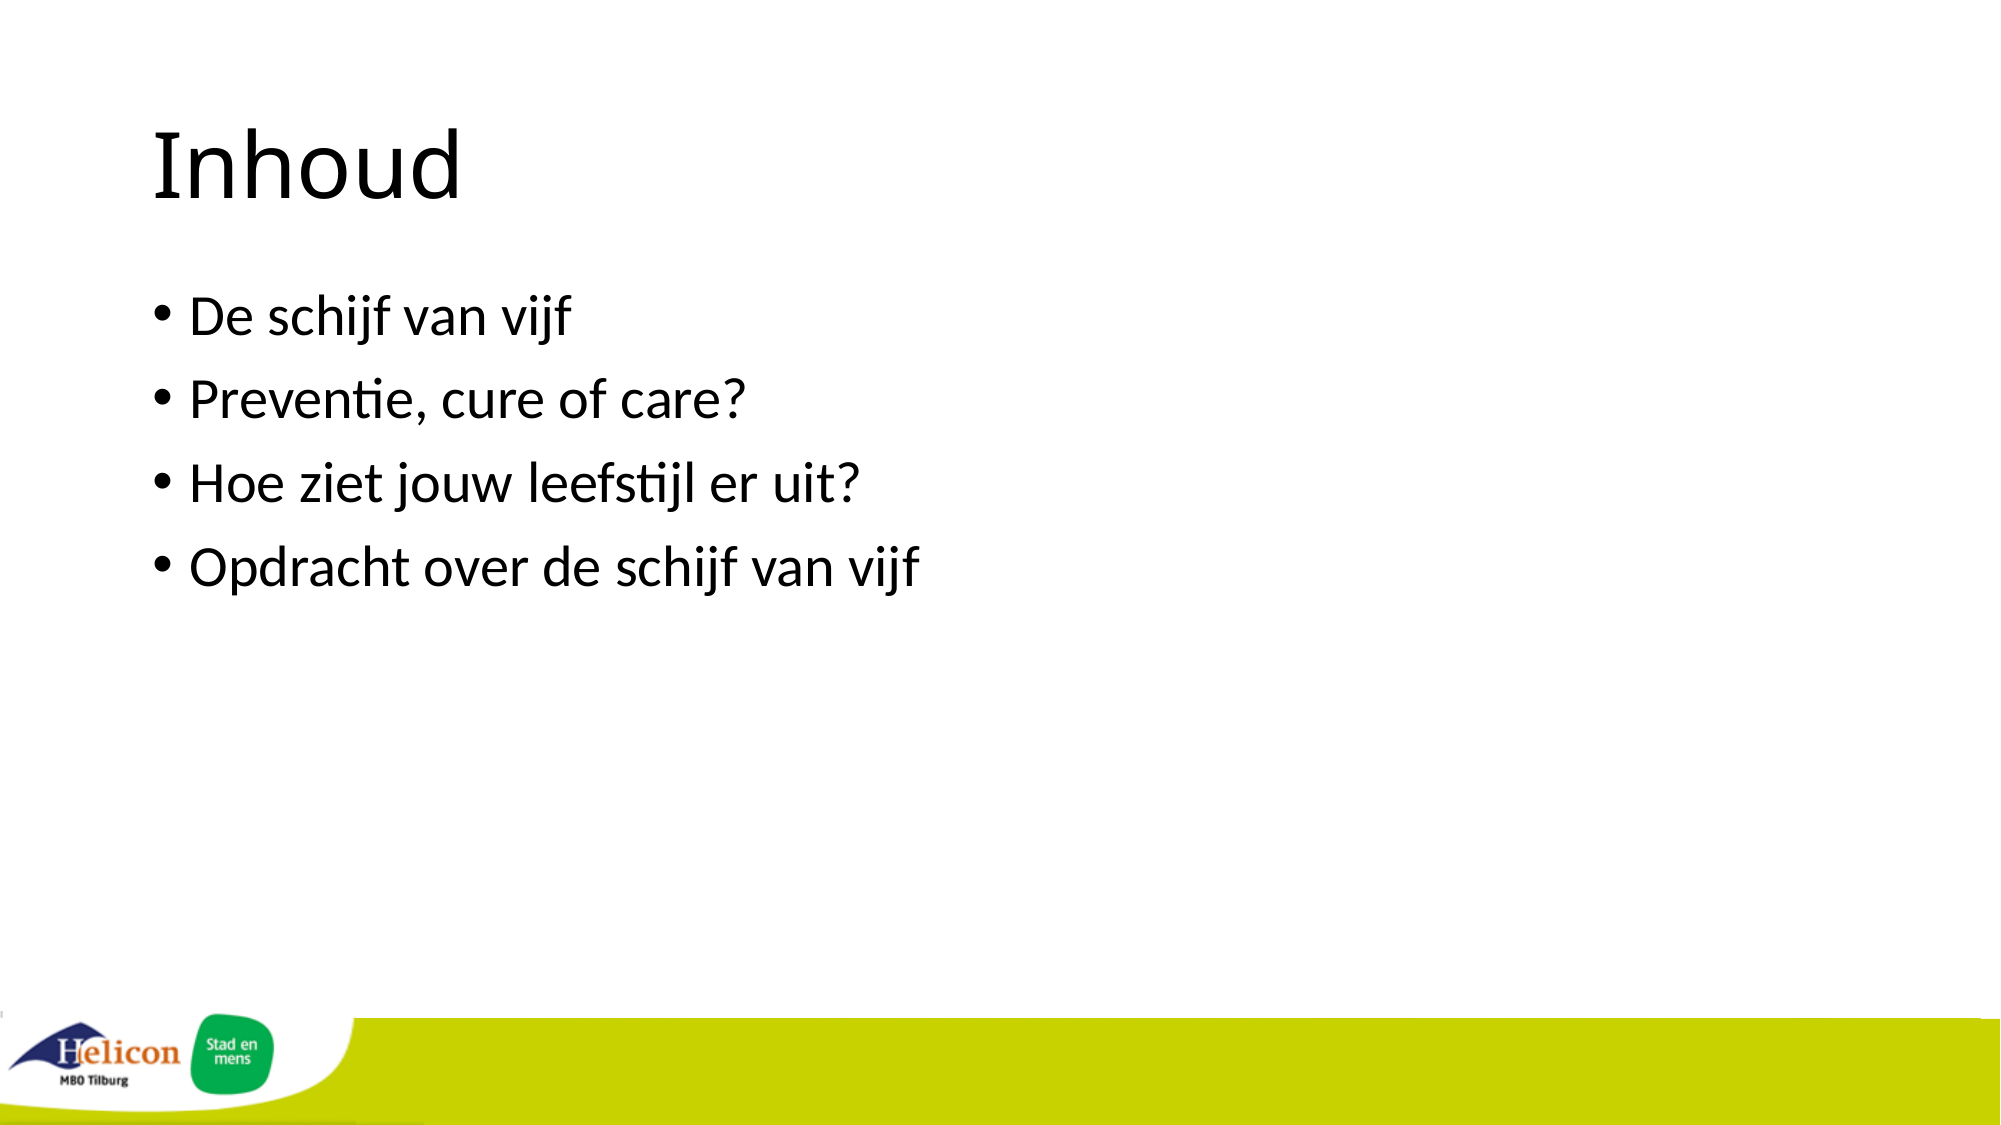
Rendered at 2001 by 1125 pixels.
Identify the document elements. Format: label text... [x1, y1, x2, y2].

title Inhoud [137, 59, 1863, 277]
list De schijf van vijf Preventie, cure of care? Hoe ziet jouw leefstijl er uit? Opdracht over de schijf van vijf [137, 277, 1863, 992]
picture [0, 1011, 424, 1125]
